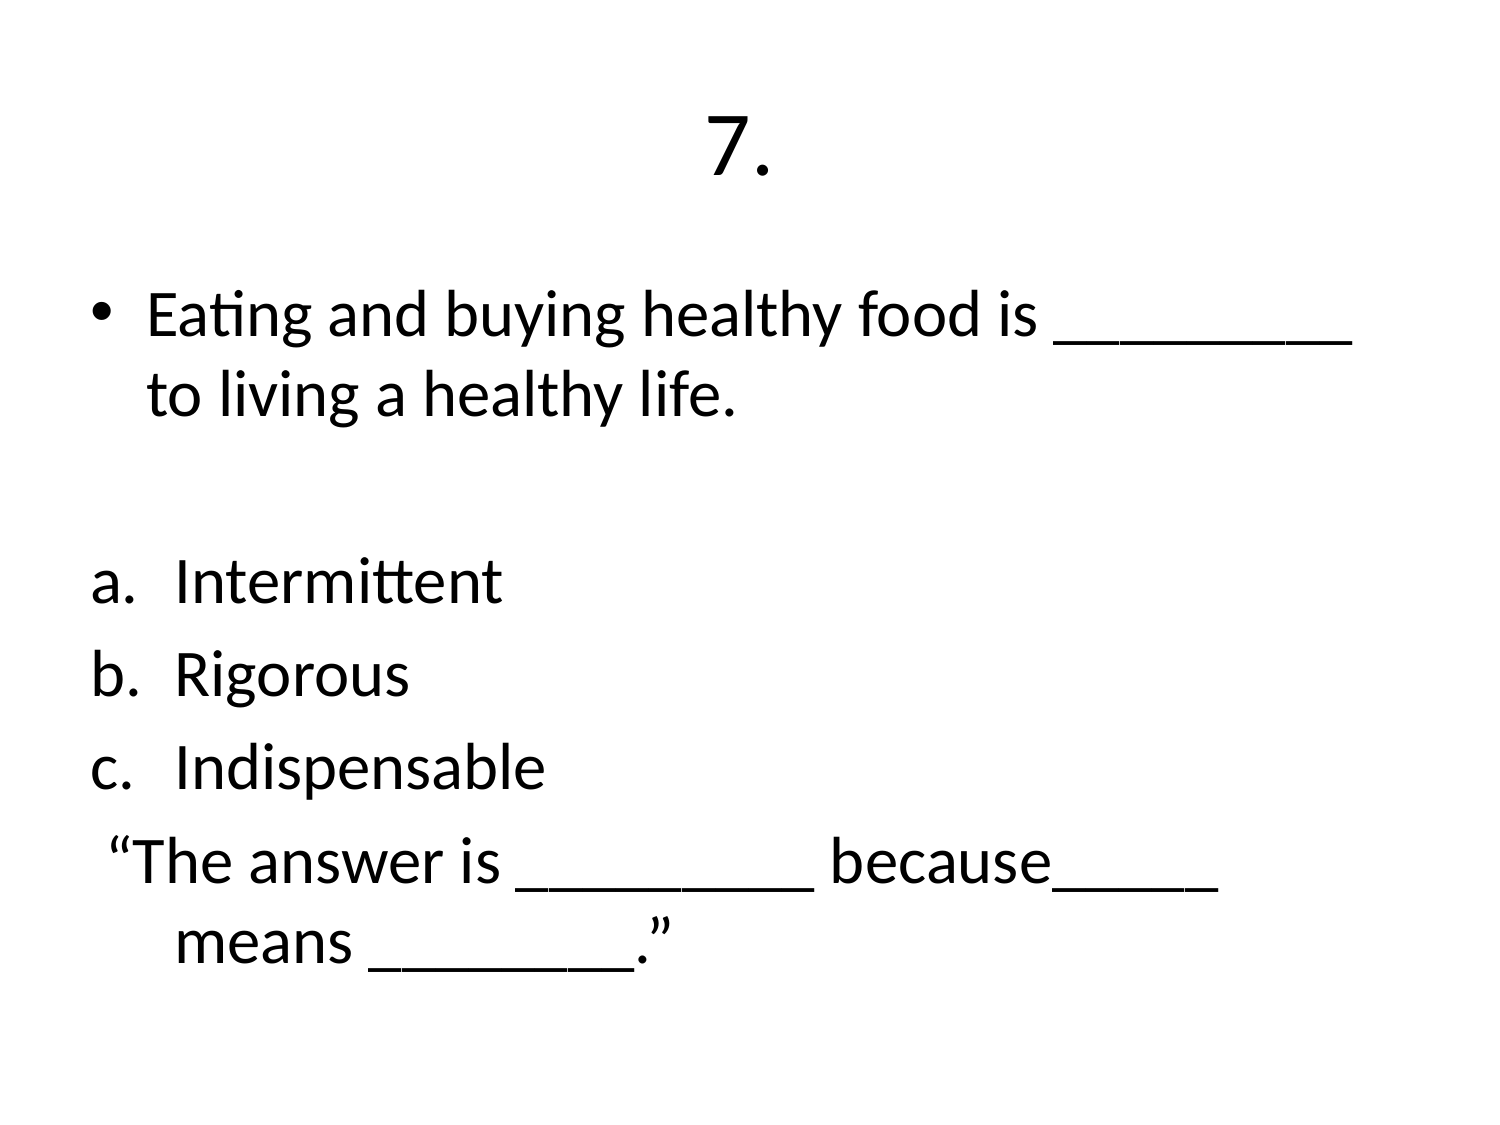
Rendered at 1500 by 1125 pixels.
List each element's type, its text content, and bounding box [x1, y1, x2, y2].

list Eating and buying healthy food is _________ to living a healthy life. Intermittent Rigorous Indispensable “The answer is _________ because_____ means ________.” [75, 262, 1425, 1005]
title 7. [75, 45, 1425, 233]
